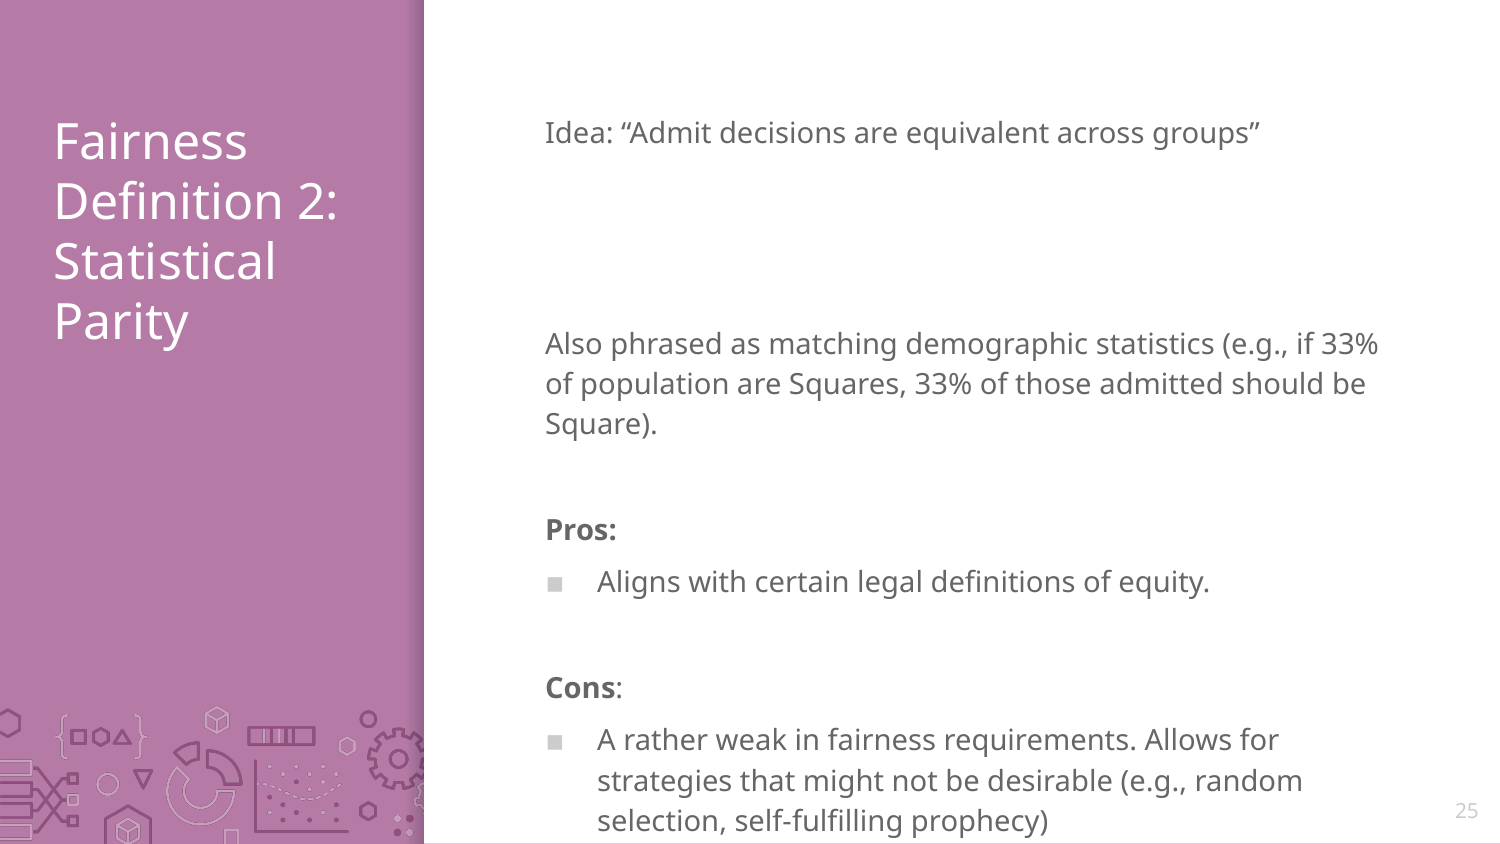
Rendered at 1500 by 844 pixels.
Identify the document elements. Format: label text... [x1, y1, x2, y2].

slide_number 25 [1403, 779, 1494, 844]
title Fairness Definition 2: Statistical Parity [38, 94, 375, 748]
picture [0, 701, 424, 844]
